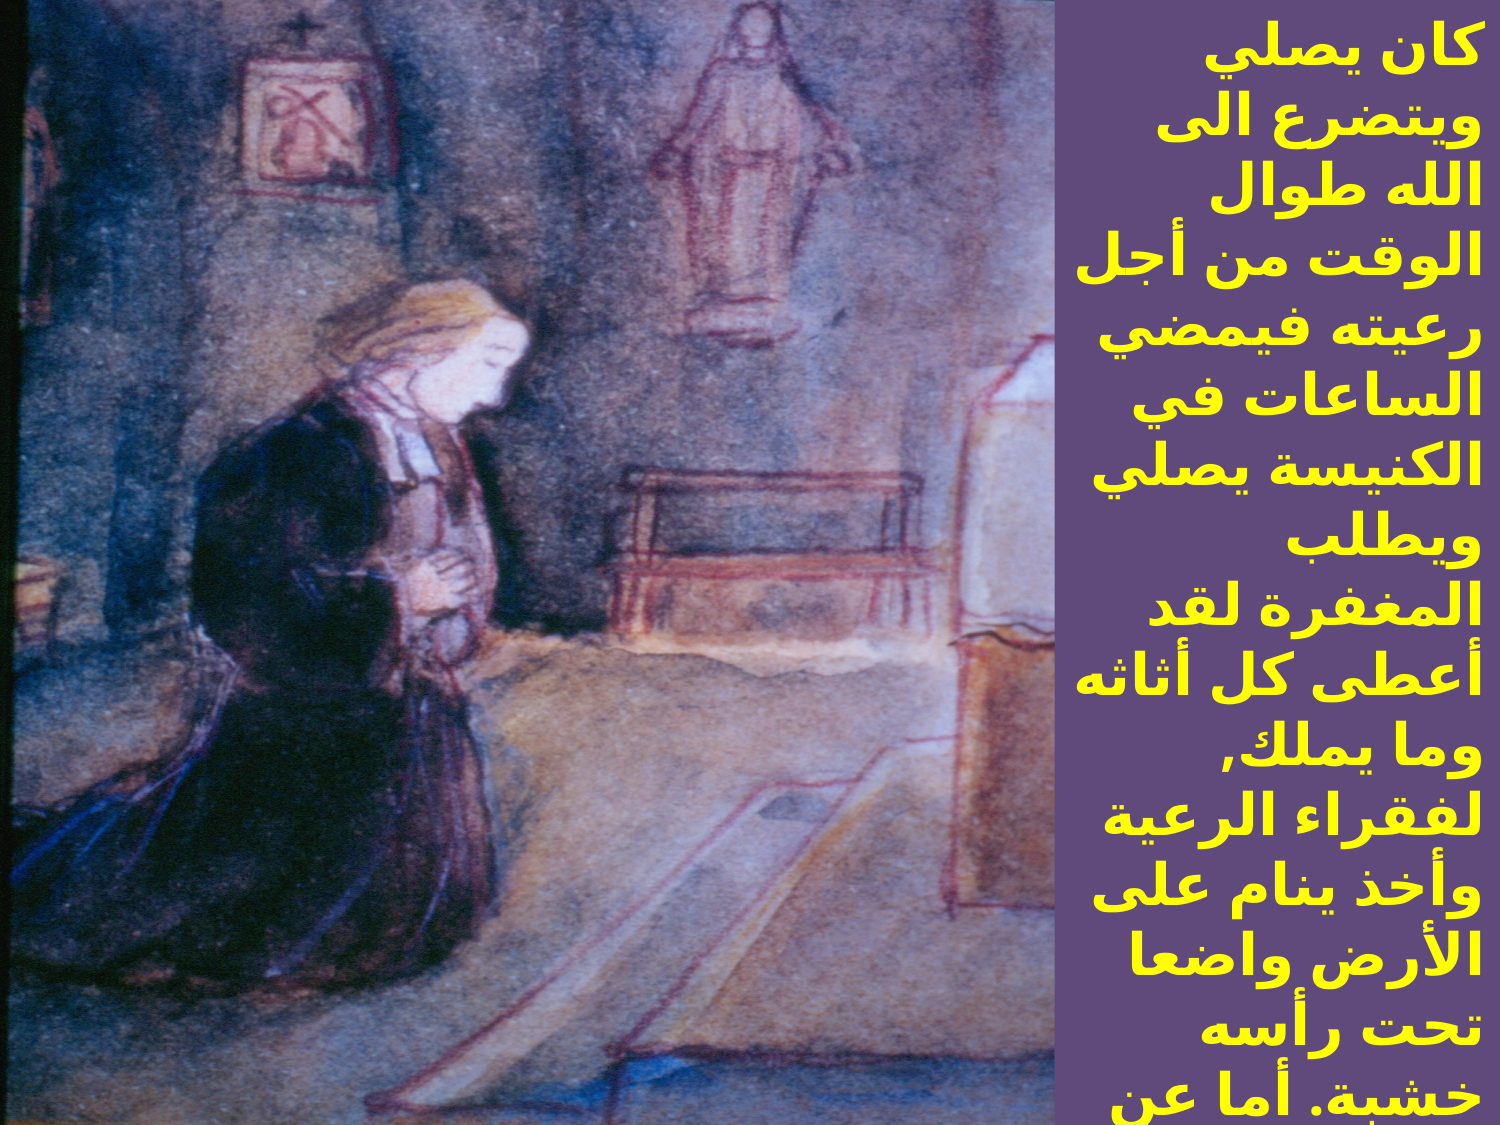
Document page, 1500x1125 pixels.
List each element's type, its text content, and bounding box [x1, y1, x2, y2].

picture [0, 0, 1055, 1125]
text_box كان يصلي ويتضرع الى الله طوال الوقت من أجل رعيته فيمضي الساعات في الكنيسة يصلي ويطلب المغفرة لقد أعطى كل أثاثه وما يملك, لفقراء الرعية وأخذ ينام على الأرض واضعا تحت رأسه خشبة. أما عن أكله فقد كان يكتفي بالقليل من الخبز والبطاطا المسلوقة , وبذلك كانت حياته في غاية التقشف والقسوة. [1056, 0, 1500, 1125]
